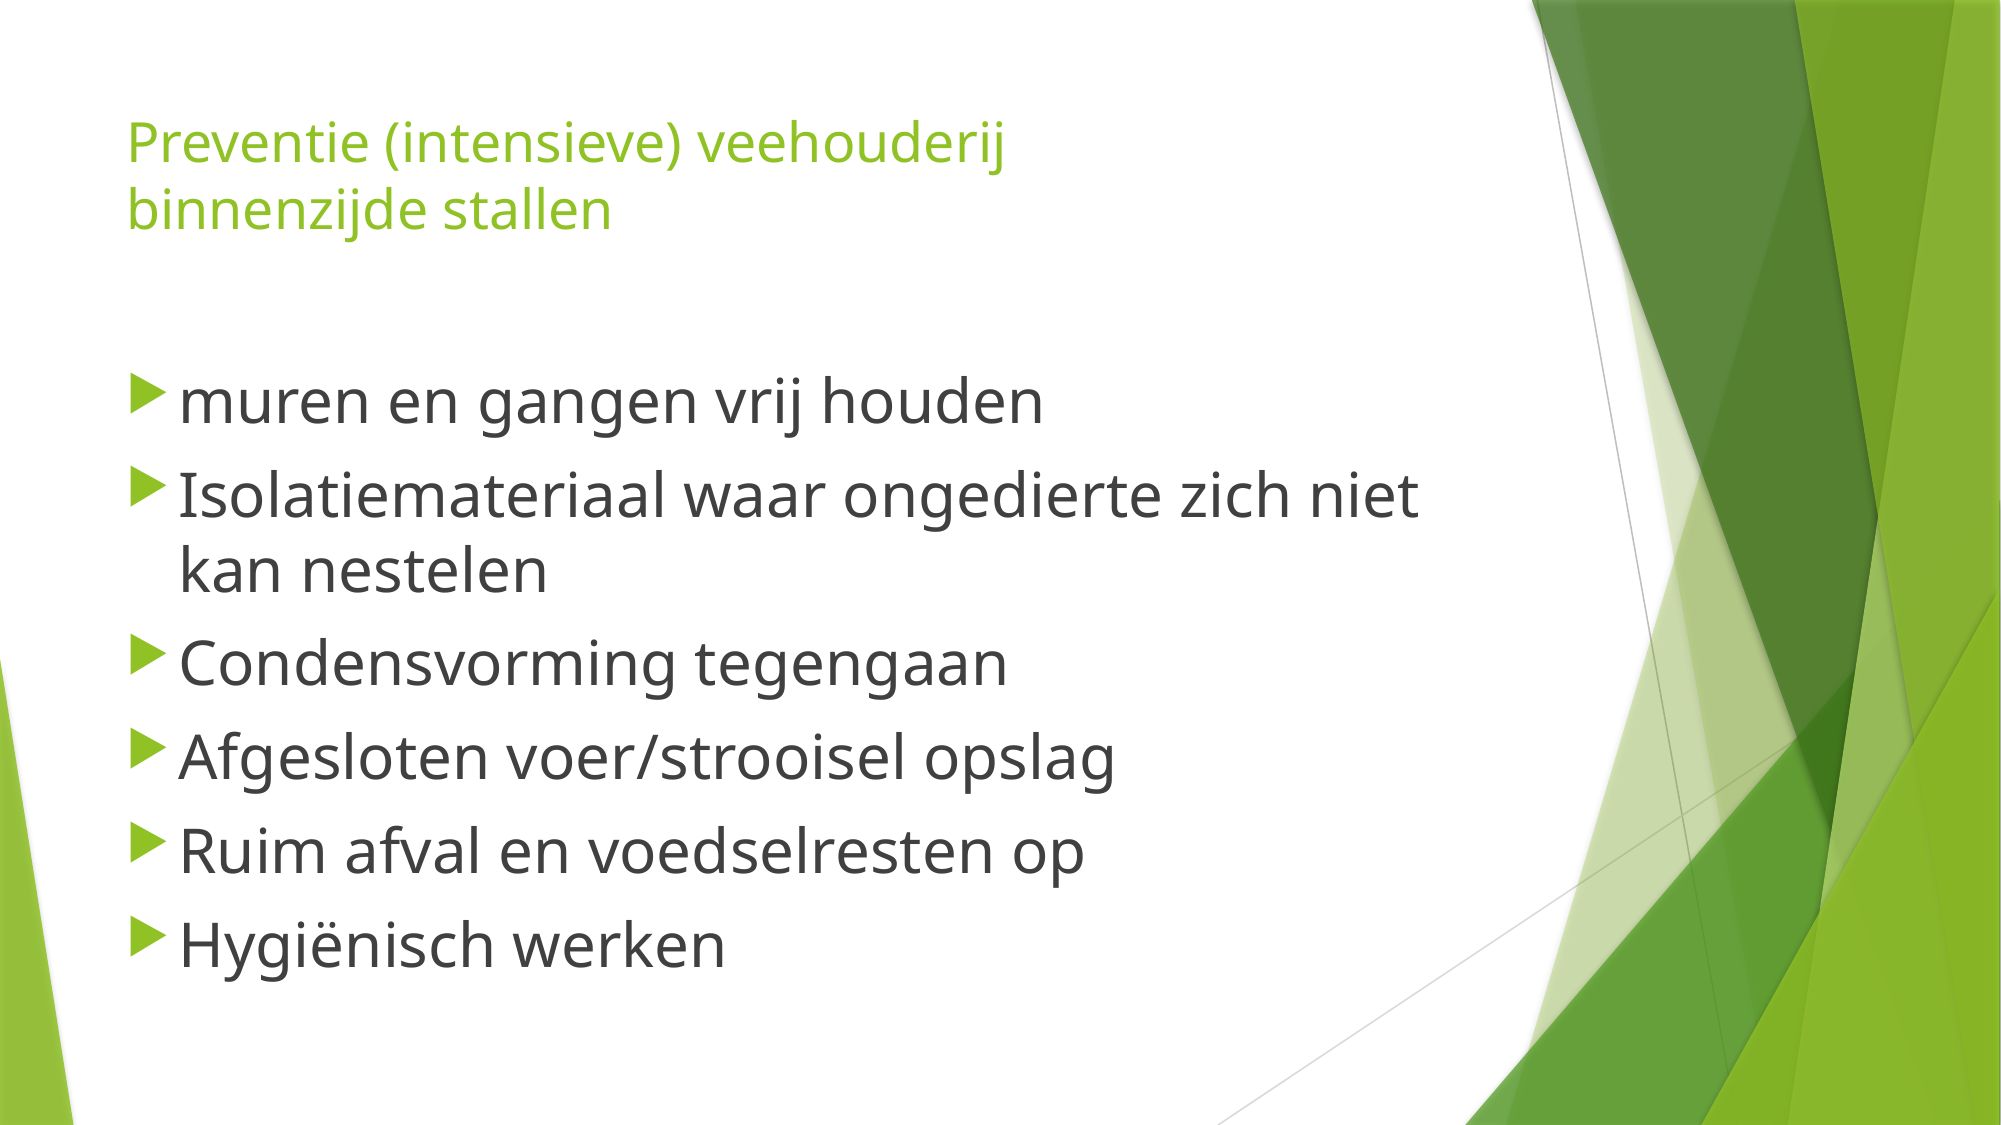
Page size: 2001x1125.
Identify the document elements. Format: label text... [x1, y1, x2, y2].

title Preventie (intensieve) veehouderij binnenzijde stallen [111, 99, 1522, 317]
list muren en gangen vrij houden Isolatiemateriaal waar ongedierte zich niet kan nestelen Condensvorming tegengaan Afgesloten voer/strooisel opslag Ruim afval en voedselresten op Hygiënisch werken [111, 354, 1522, 992]
